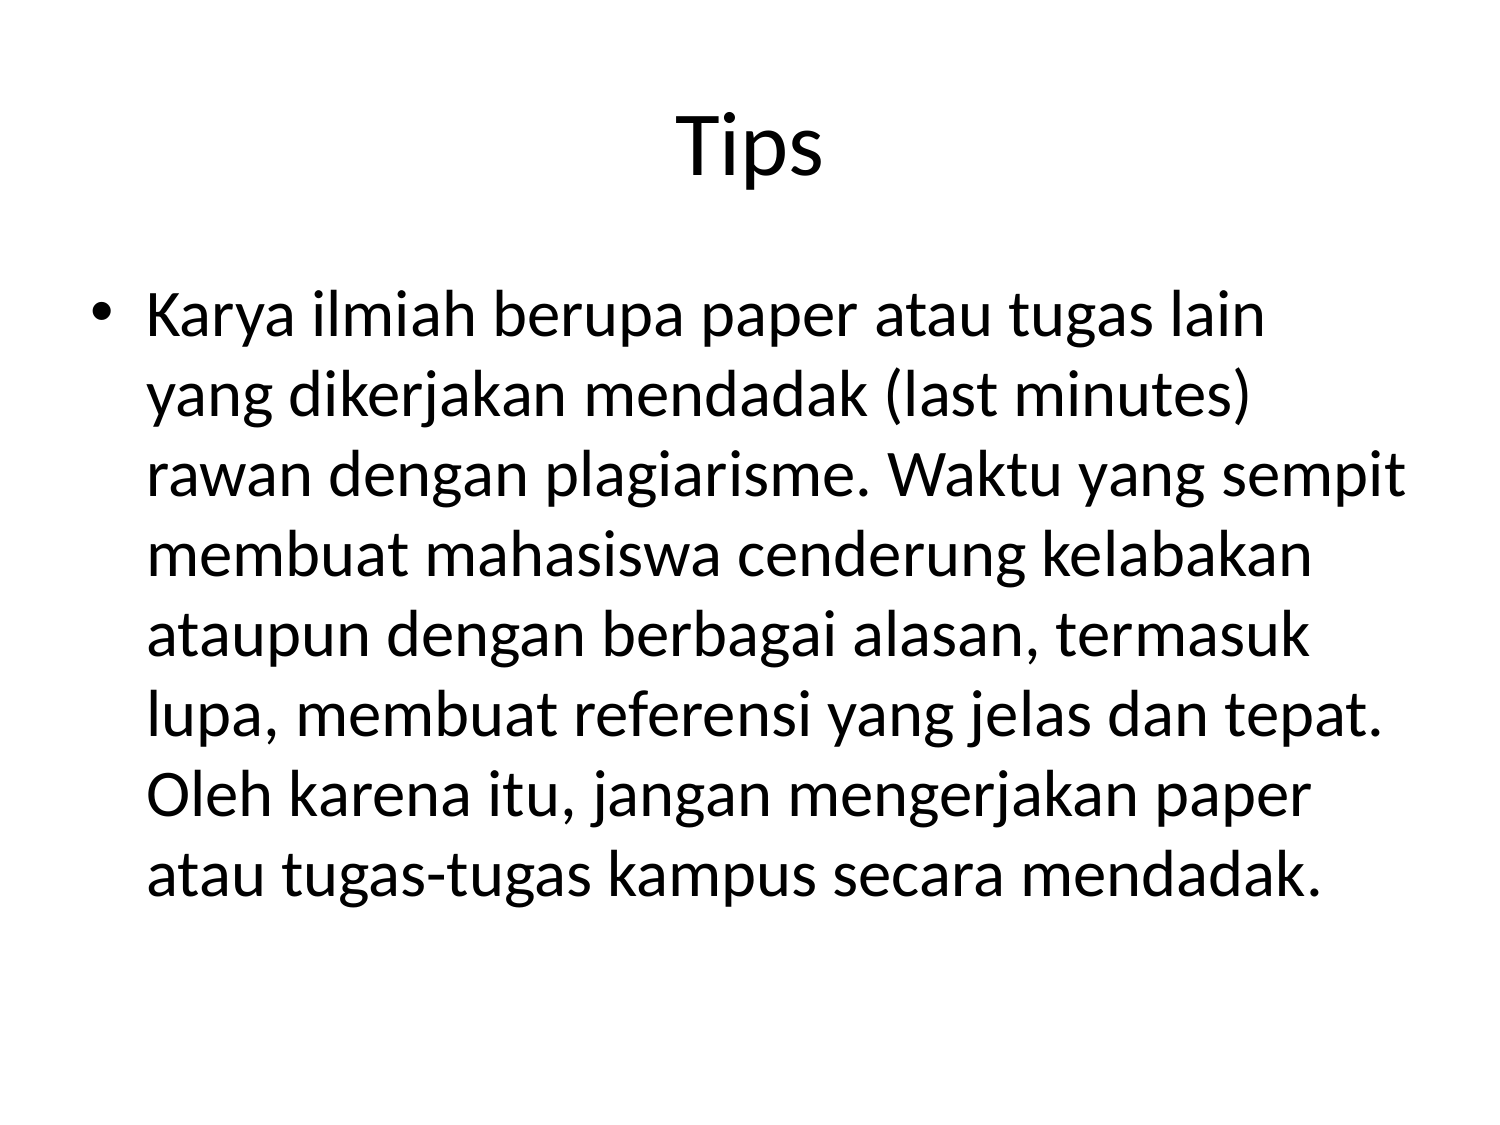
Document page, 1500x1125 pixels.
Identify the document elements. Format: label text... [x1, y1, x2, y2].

title Tips [75, 45, 1425, 233]
list Karya ilmiah berupa paper atau tugas lain yang dikerjakan mendadak (last minutes) rawan dengan plagiarisme. Waktu yang sempit membuat mahasiswa cenderung kelabakan ataupun dengan berbagai alasan, termasuk lupa, membuat referensi yang jelas dan tepat. Oleh karena itu, jangan mengerjakan paper atau tugas-tugas kampus secara mendadak. [75, 262, 1425, 1005]
